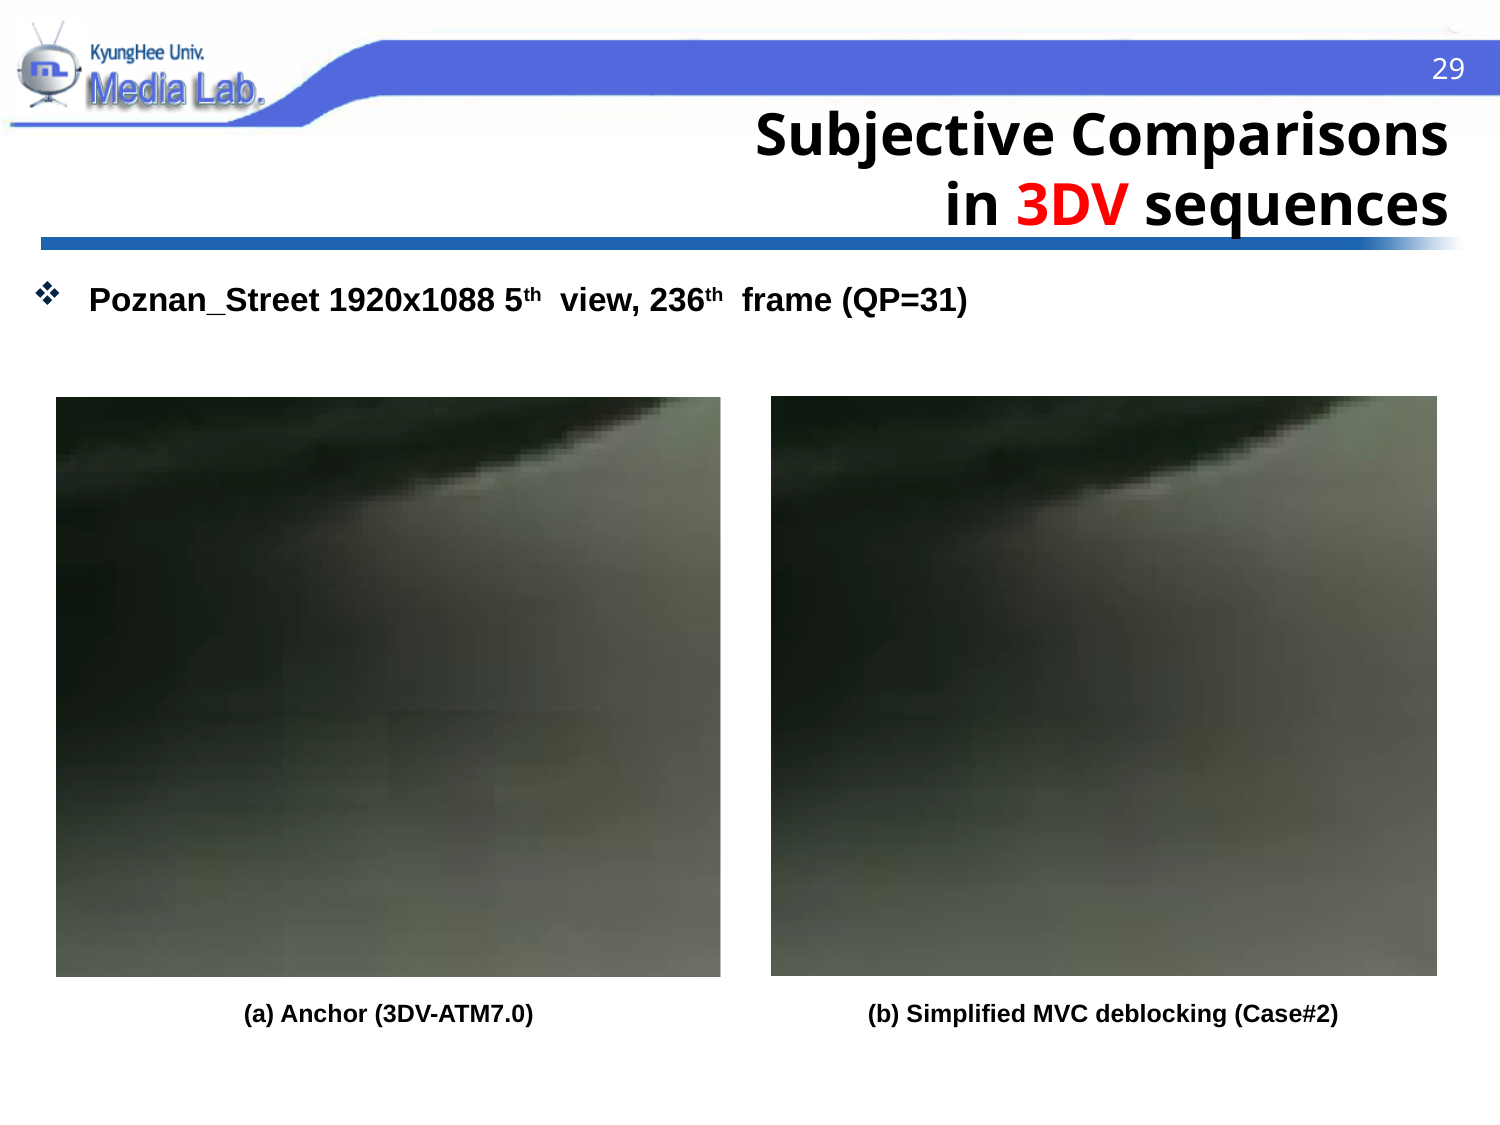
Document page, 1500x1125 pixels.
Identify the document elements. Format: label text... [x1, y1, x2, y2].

slide_number 29 [1403, 42, 1481, 93]
text_box (a) Anchor (3DV-ATM7.0) [103, 989, 675, 1035]
title Subjective Comparisons in 3DV sequences [312, 101, 1465, 233]
picture [0, 0, 1500, 138]
picture [770, 396, 1437, 976]
text_box (b) Simplified MVC deblocking (Case#2) [850, 989, 1357, 1035]
picture [41, 237, 1500, 250]
picture [56, 397, 723, 977]
list Poznan_Street 1920x1088 5th view, 236th frame (QP=31) [17, 262, 1483, 1107]
